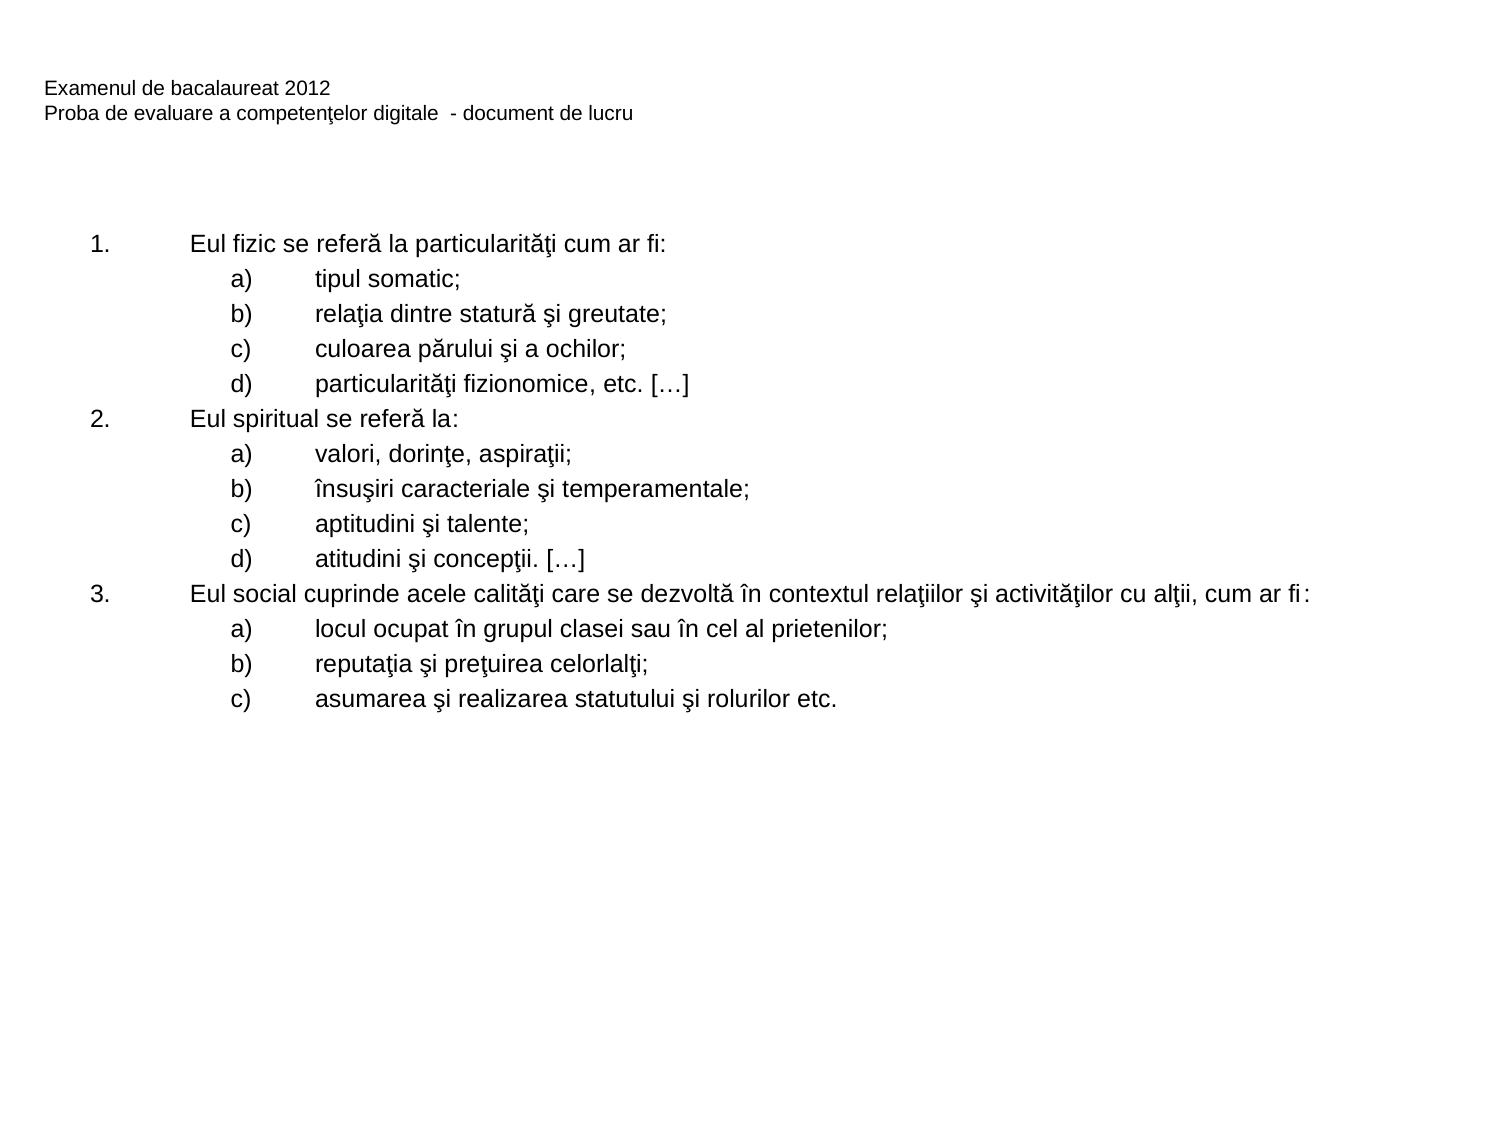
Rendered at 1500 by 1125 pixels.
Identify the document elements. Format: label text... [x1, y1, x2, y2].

list Eul fizic se referă la particularităţi cum ar fi: tipul somatic; relaţia dintre statură şi greutate; culoarea părului şi a ochilor; particularităţi fizionomice, etc. […] Eul spiritual se referă la: valori, dorinţe, aspiraţii; însuşiri caracteriale şi temperamentale; aptitudini şi talente; atitudini şi concepţii. […] Eul social cuprinde acele calităţi care se dezvoltă în contextul relaţiilor şi activităţilor cu alţii, cum ar fi: locul ocupat în grupul clasei sau în cel al prietenilor; reputaţia şi preţuirea celorlalţi; asumarea şi realizarea statutului şi rolurilor etc. [74, 219, 1426, 1006]
text_box Examenul de bacalaureat 2012 Proba de evaluare a competenţelor digitale - document de lucru [29, 66, 1418, 132]
